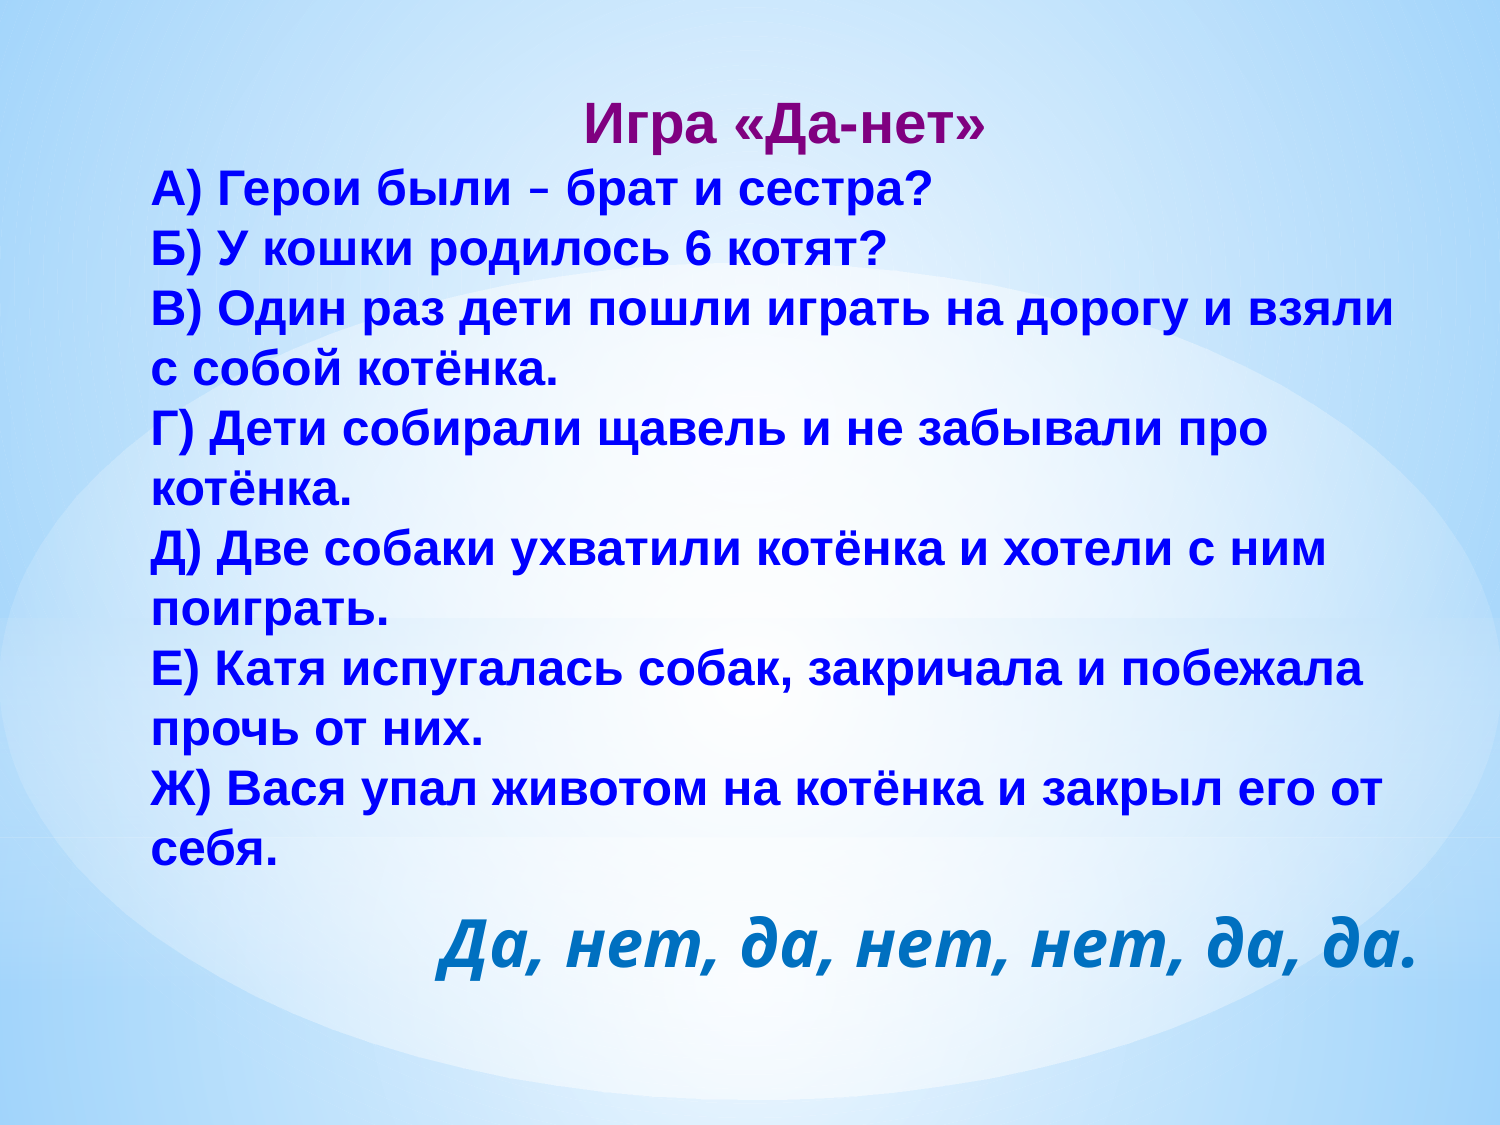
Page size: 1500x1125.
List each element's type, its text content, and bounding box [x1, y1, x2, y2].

text_box Игра «Да-нет» А) Герои были – брат и сестра? Б) У кошки родилось 6 котят? В) Один раз дети пошли играть на дорогу и взяли с собой котёнка. Г) Дети собирали щавель и не забывали про котёнка. Д) Две собаки ухватили котёнка и хотели с ним поиграть. Е) Катя испугалась собак, закричала и побежала прочь от них. Ж) Вася упал животом на котёнка и закрыл его от себя. [135, 78, 1435, 883]
text_box Да, нет, да, нет, нет, да, да. [426, 893, 1436, 988]
